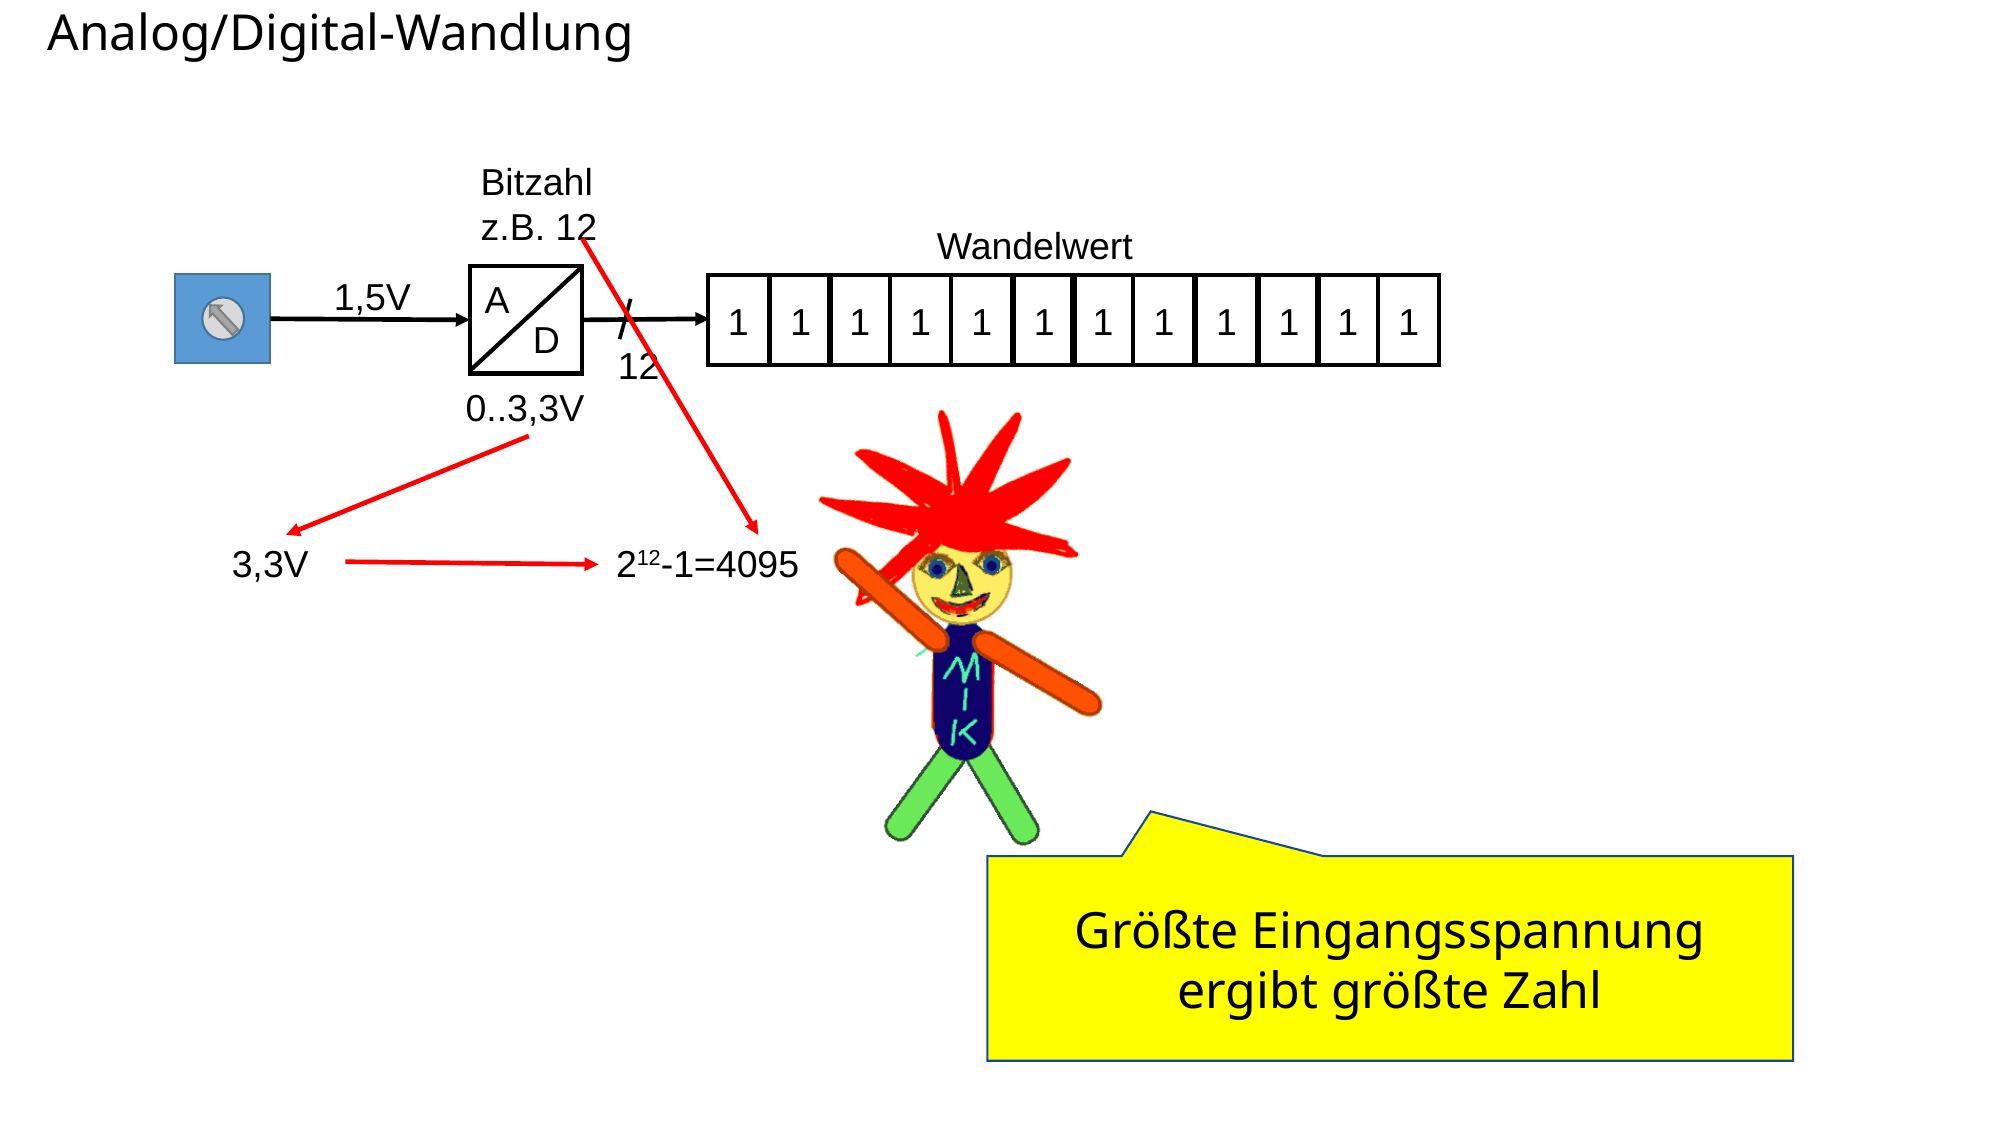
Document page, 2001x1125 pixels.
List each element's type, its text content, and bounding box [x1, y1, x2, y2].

text_box 1 [1316, 274, 1377, 366]
text_box 1 [1013, 275, 1071, 366]
text_box 1 [1132, 275, 1195, 366]
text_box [469, 266, 582, 374]
text_box 1,5V [286, 265, 459, 318]
text_box Bitzahl z.B. 12 [465, 150, 622, 256]
text_box 1 [1195, 275, 1257, 366]
text_box 1 [759, 274, 769, 366]
title Analog/Digital-Wandlung [0, 0, 682, 69]
picture [800, 394, 1117, 858]
text_box 1 [889, 274, 952, 366]
text_box 1 [1377, 274, 1440, 366]
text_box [345, 561, 599, 565]
text_box 1 [828, 274, 889, 366]
text_box 3,3V [192, 532, 349, 592]
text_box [582, 238, 759, 535]
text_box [285, 436, 529, 535]
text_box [175, 274, 271, 364]
text_box 1 [769, 274, 828, 366]
text_box Wandelwert [922, 214, 1257, 275]
text_box 1,5V [286, 320, 459, 326]
text_box Größte Eingangsspannung ergibt größte Zahl [986, 810, 1795, 1062]
text_box 1 [1257, 274, 1316, 366]
text_box 212-1=4095 [564, 532, 800, 592]
text_box 1 [952, 275, 1013, 366]
text_box 1 [1071, 275, 1132, 366]
text_box 0..3,3V [450, 376, 582, 436]
